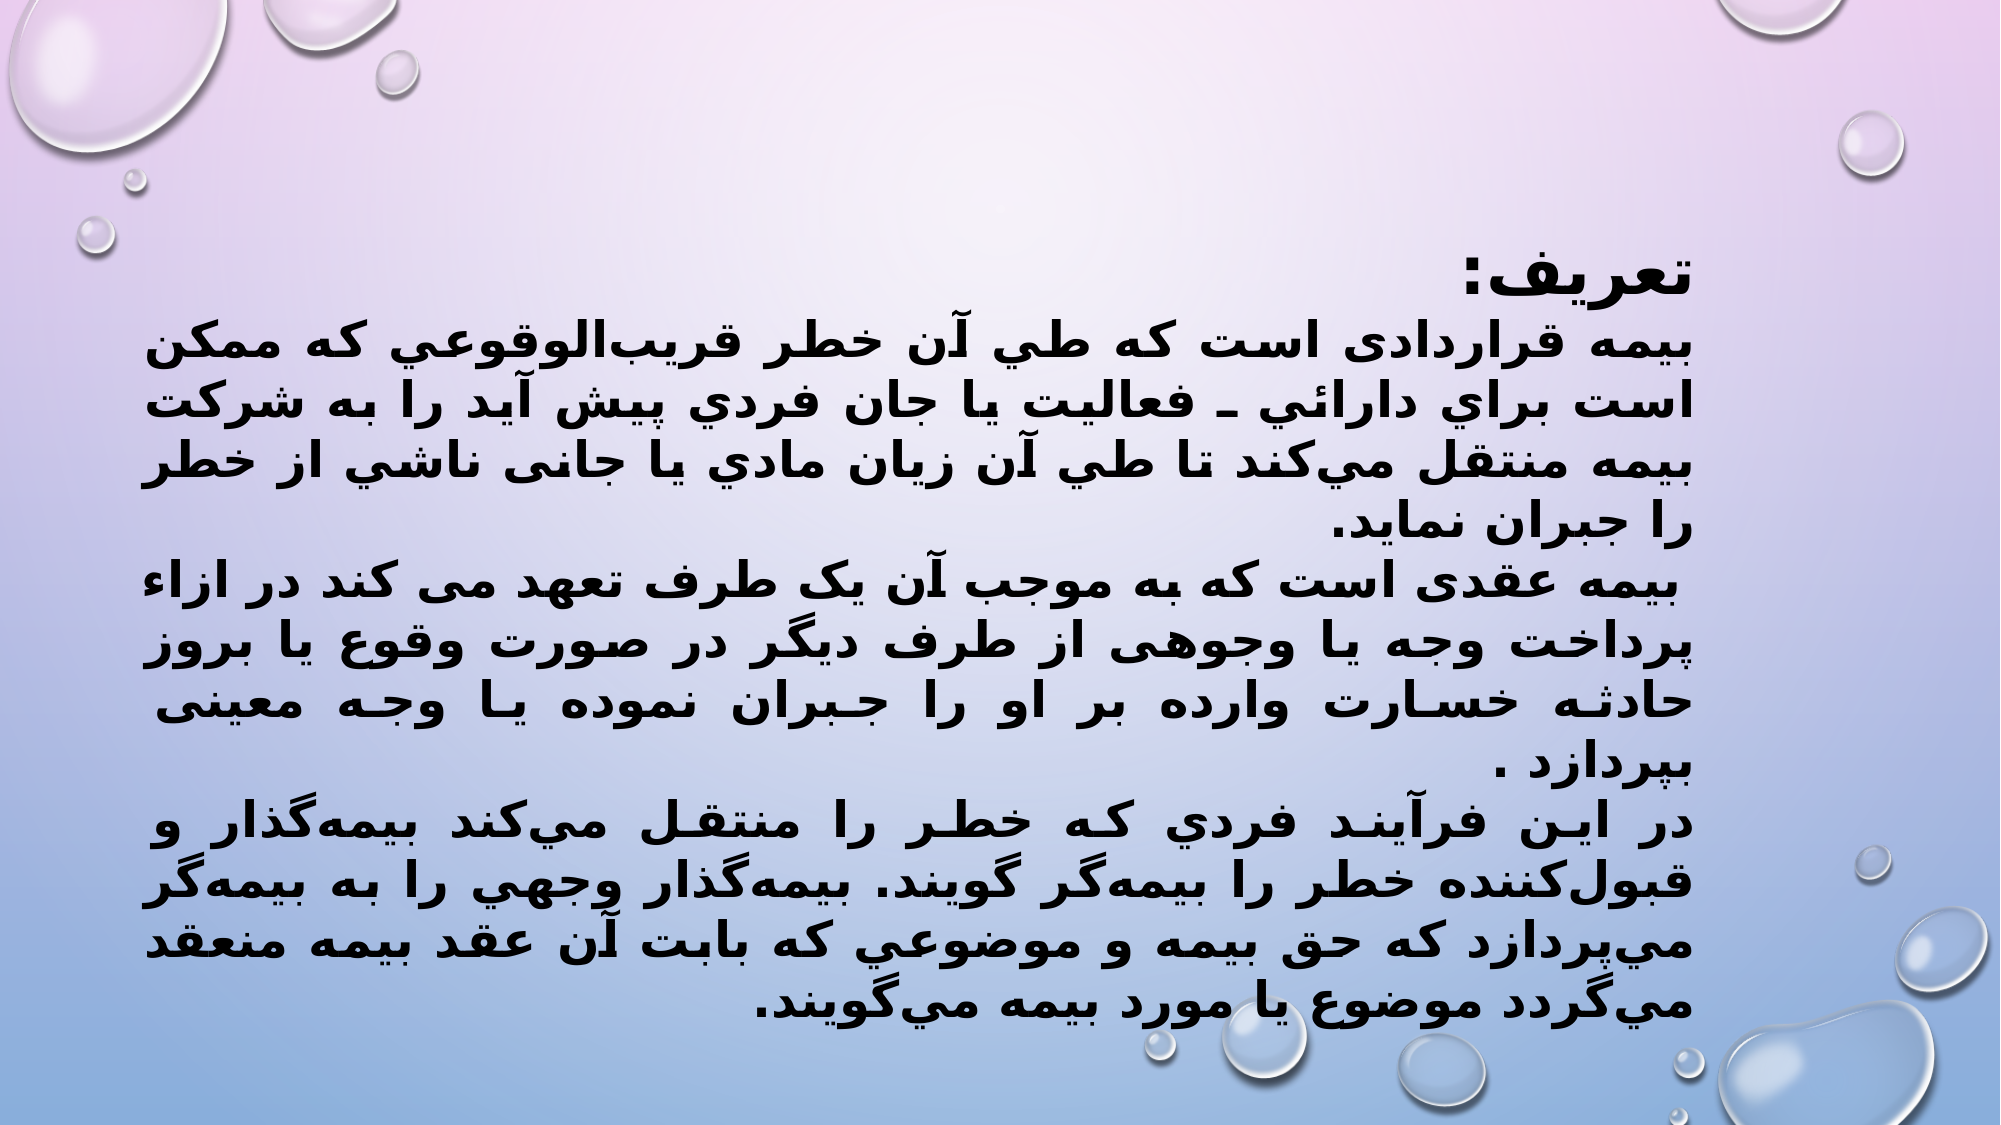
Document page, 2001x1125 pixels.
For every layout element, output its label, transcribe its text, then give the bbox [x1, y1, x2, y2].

text_box تعريف: بيمه قراردادی است كه طي آن خطر قريب‌الوقوعي كه ممكن است براي دارائي ـ فعاليت يا جان فردي پيش آيد را به شركت بيمه منتقل مي‌كند تا طي آن زيان مادي یا جانی ناشي از خطر را جبران نمايد. بیمه عقدی است که به موجب آن یک طرف تعهد می کند در ازاء پرداخت وجه یا وجوهی از طرف دیگر در صورت وقوع یا بروز حادثه خسارت وارده بر او را جبران نموده یا وجه معینی بپردازد . در اين فرآيند فردي كه خطر را منتقل مي‌كند بيمه‌گذار و قبول‌كننده خطر را بيمه‌گر گويند. بيمه‌گذار وجهي را به بيمه‌گر مي‌پردازد كه حق بيمه و موضوعي كه بابت آن عقد بيمه منعقد مي‌گردد موضوع يا مورد بيمه مي‌گويند. [126, 100, 1710, 1125]
picture [0, 0, 2000, 1125]
